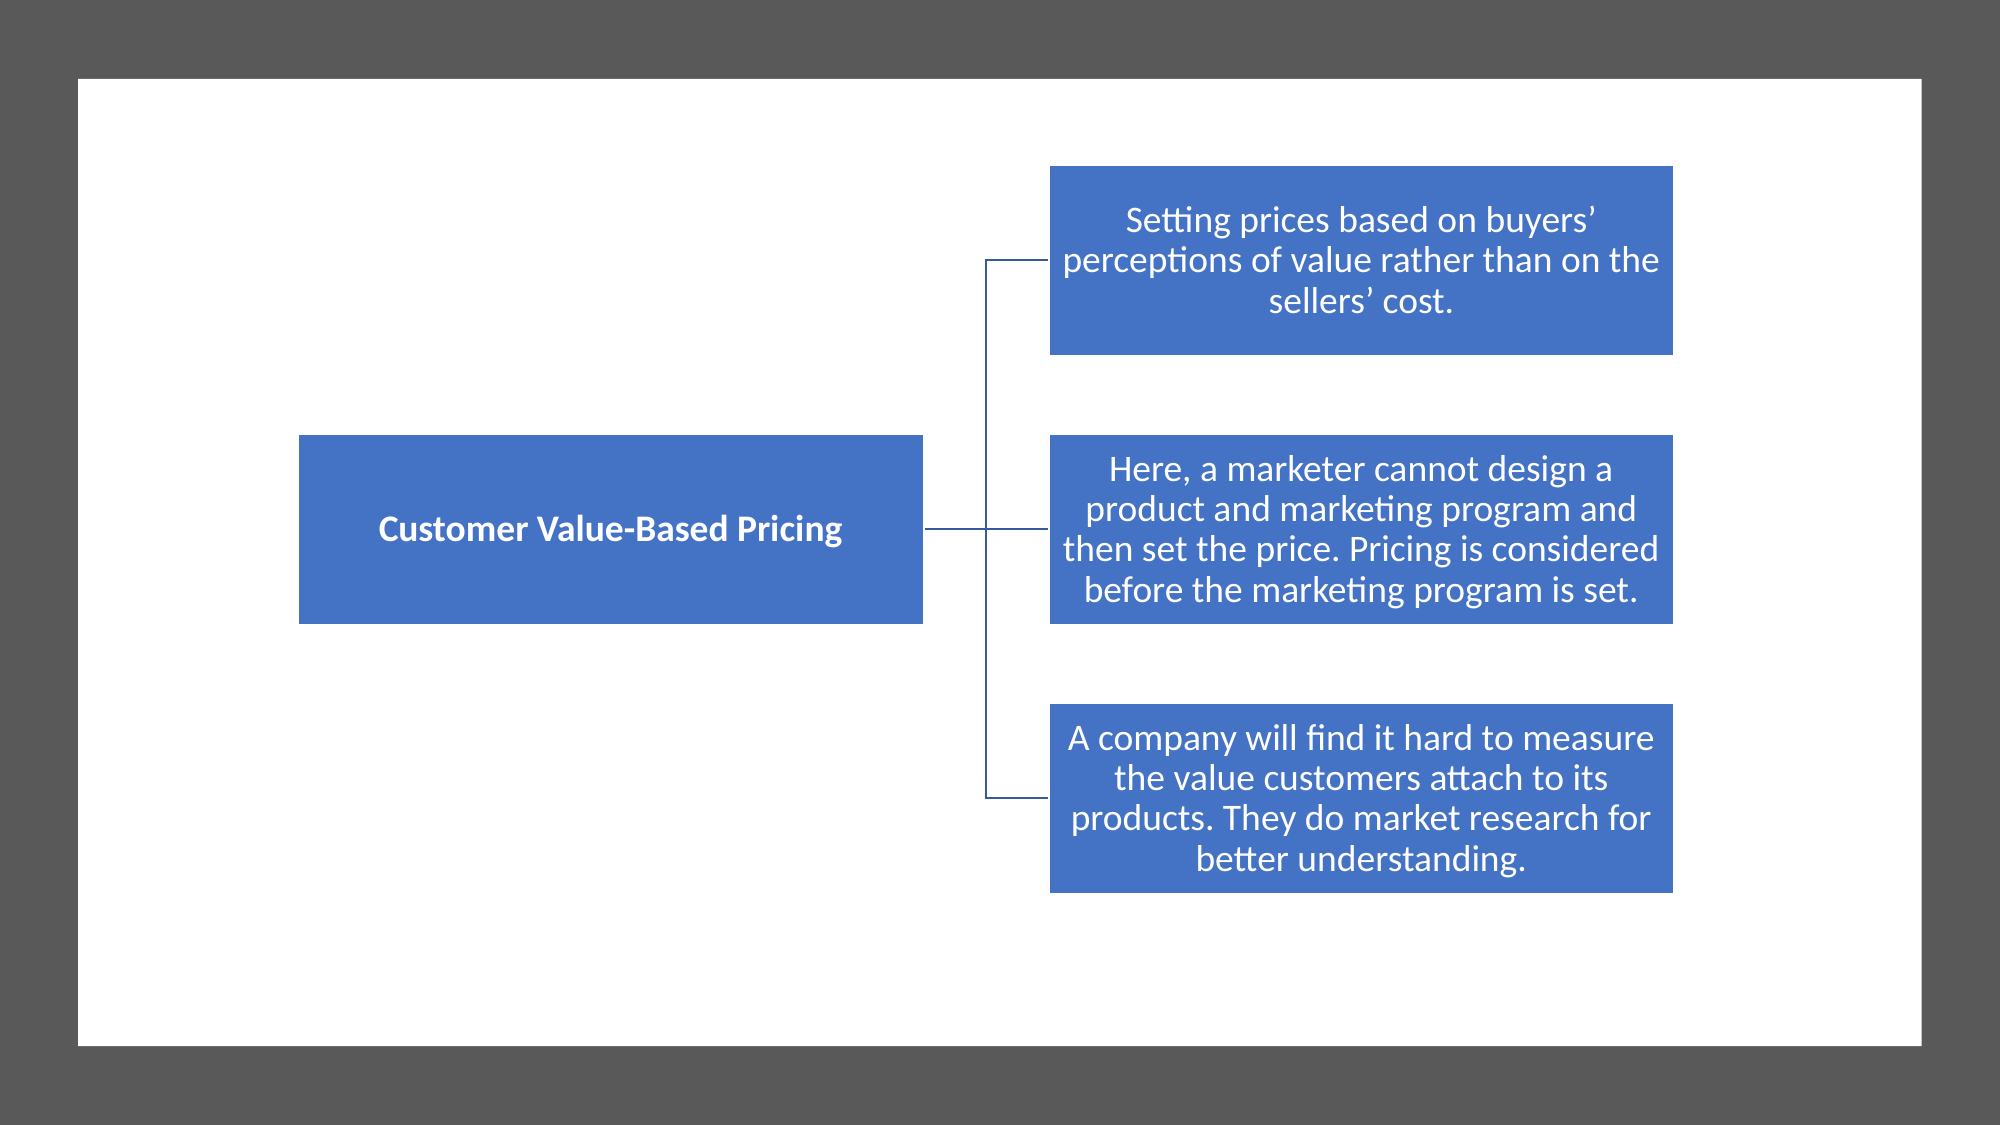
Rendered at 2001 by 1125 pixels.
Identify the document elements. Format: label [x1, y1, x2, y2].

text_box [297, 160, 1675, 898]
text_box [77, 78, 1923, 1047]
text_box [0, 0, 2000, 1125]
